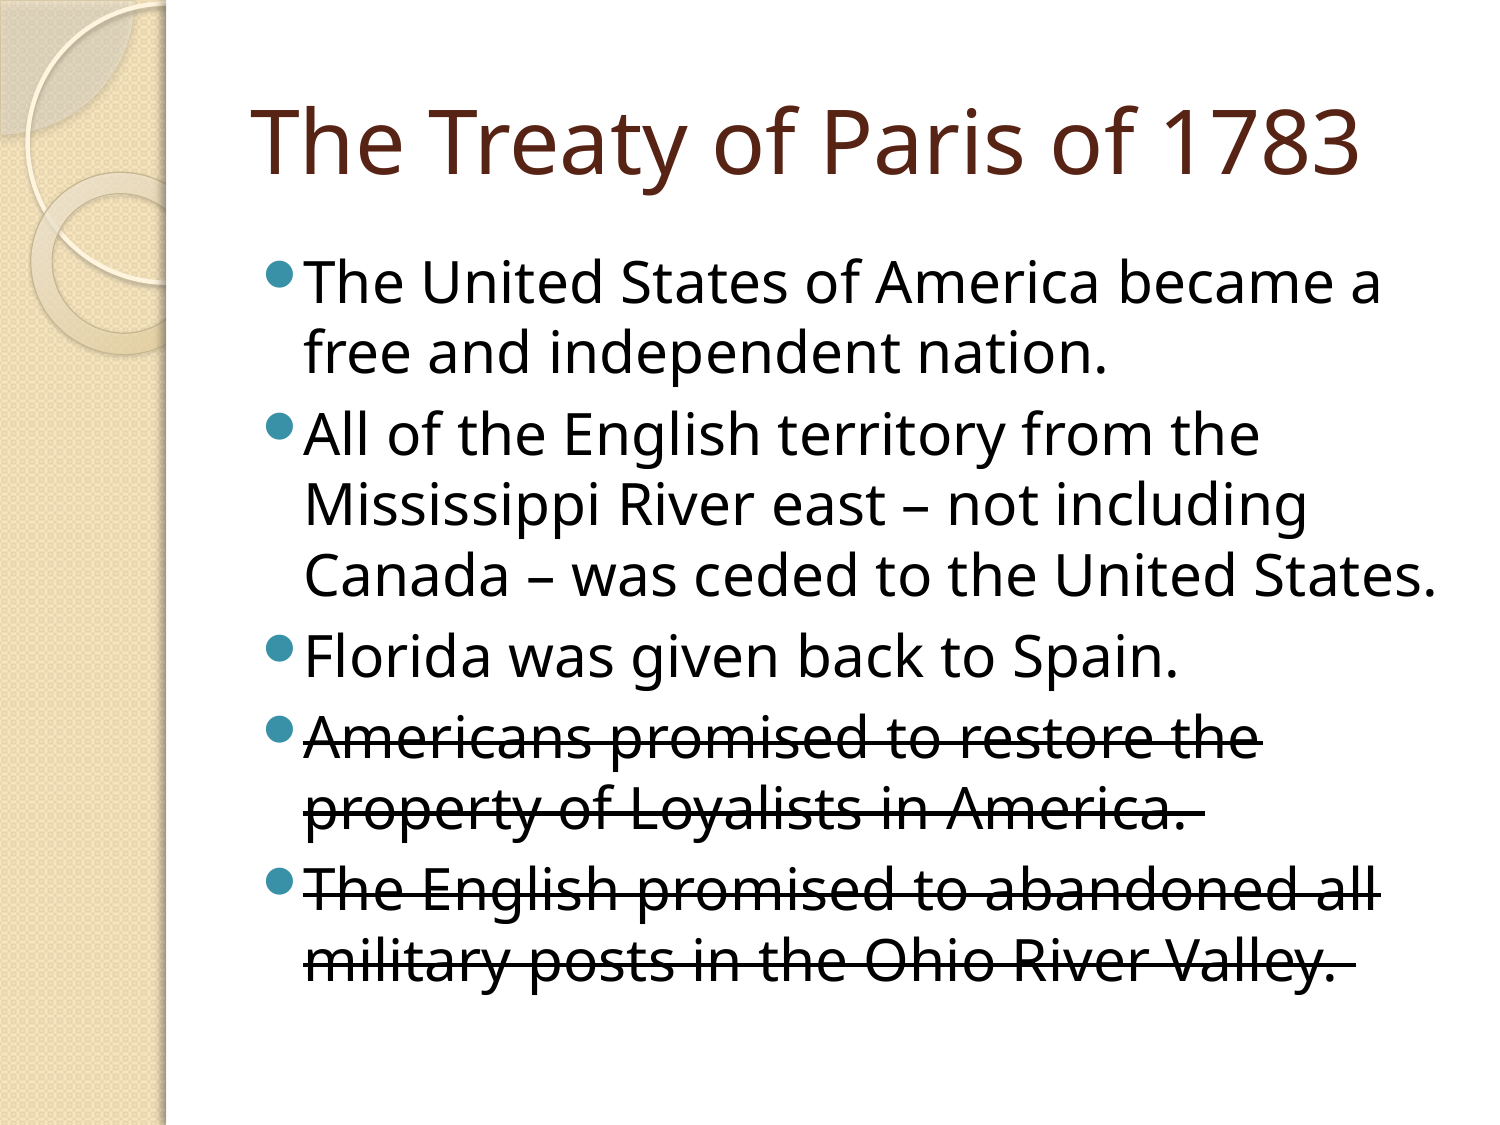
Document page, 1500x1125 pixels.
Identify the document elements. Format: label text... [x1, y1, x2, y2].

title The Treaty of Paris of 1783 [235, 45, 1466, 233]
list The United States of America became a free and independent nation. All of the English territory from the Mississippi River east – not including Canada – was ceded to the United States. Florida was given back to Spain. Americans promised to restore the property of Loyalists in America. The English promised to abandoned all military posts in the Ohio River Valley. [235, 237, 1466, 1025]
